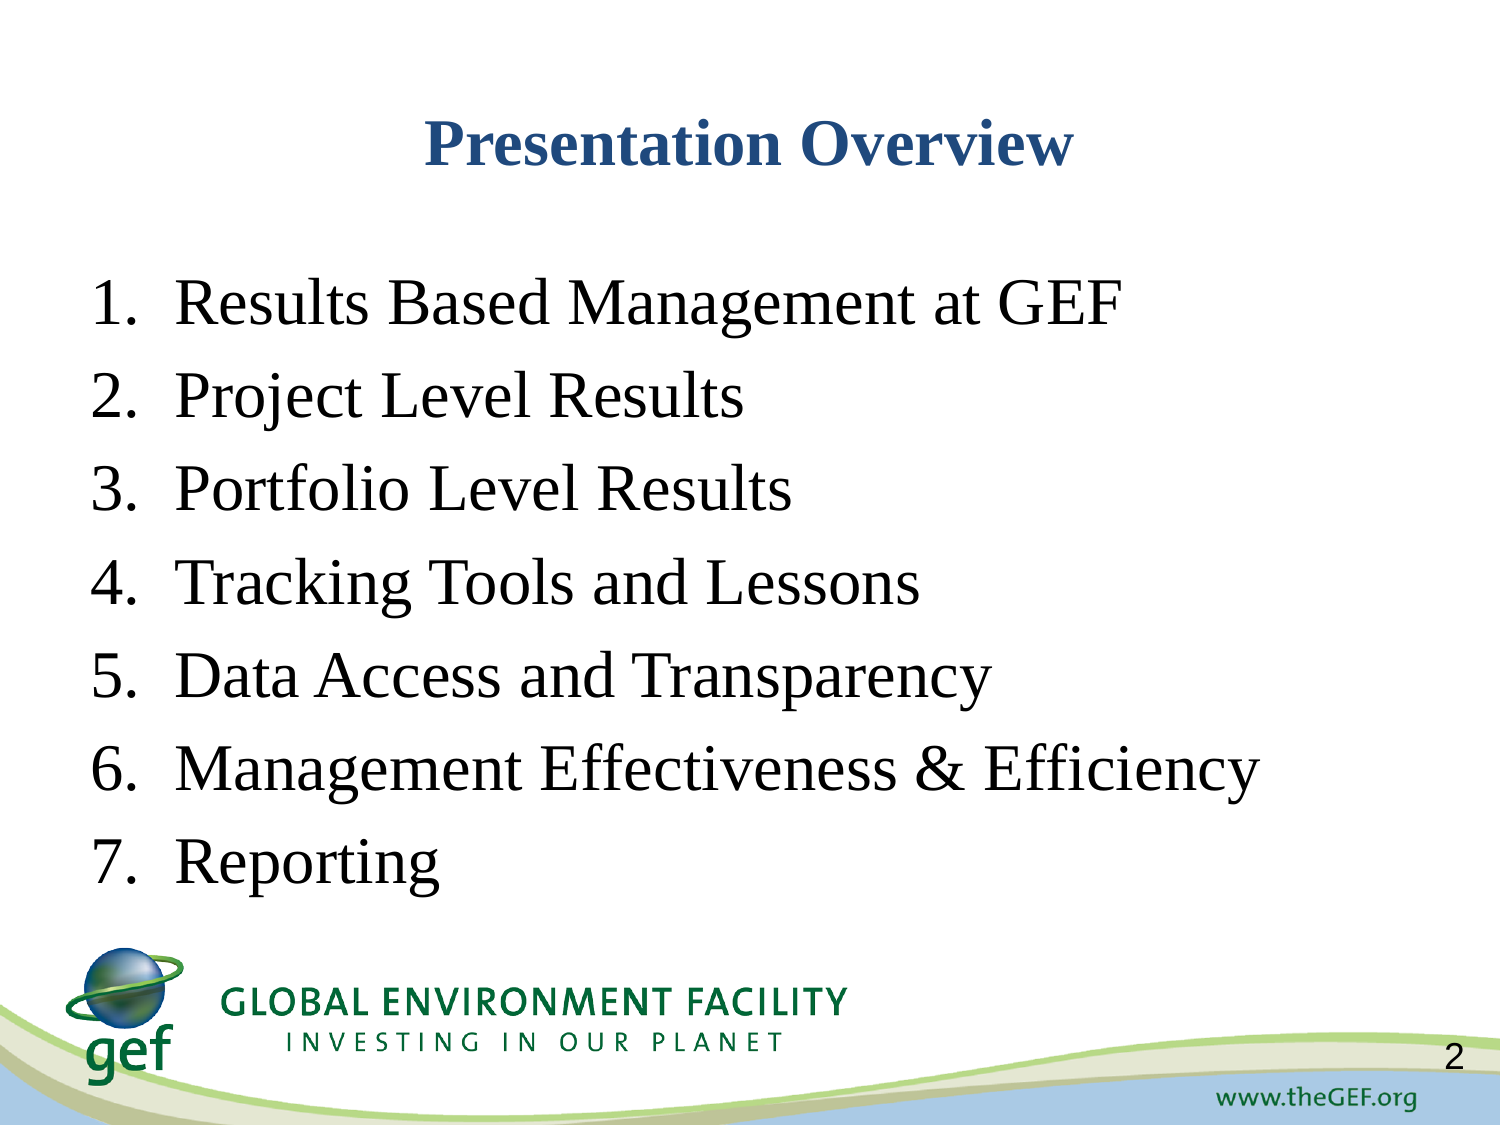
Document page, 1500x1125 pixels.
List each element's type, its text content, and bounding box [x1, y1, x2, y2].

title Presentation Overview [74, 44, 1426, 233]
list Results Based Management at GEF Project Level Results Portfolio Level Results Tracking Tools and Lessons Data Access and Transparency Management Effectiveness & Efficiency Reporting [74, 249, 1426, 993]
picture [0, 920, 1500, 1125]
slide_number 2 [1417, 1012, 1500, 1095]
